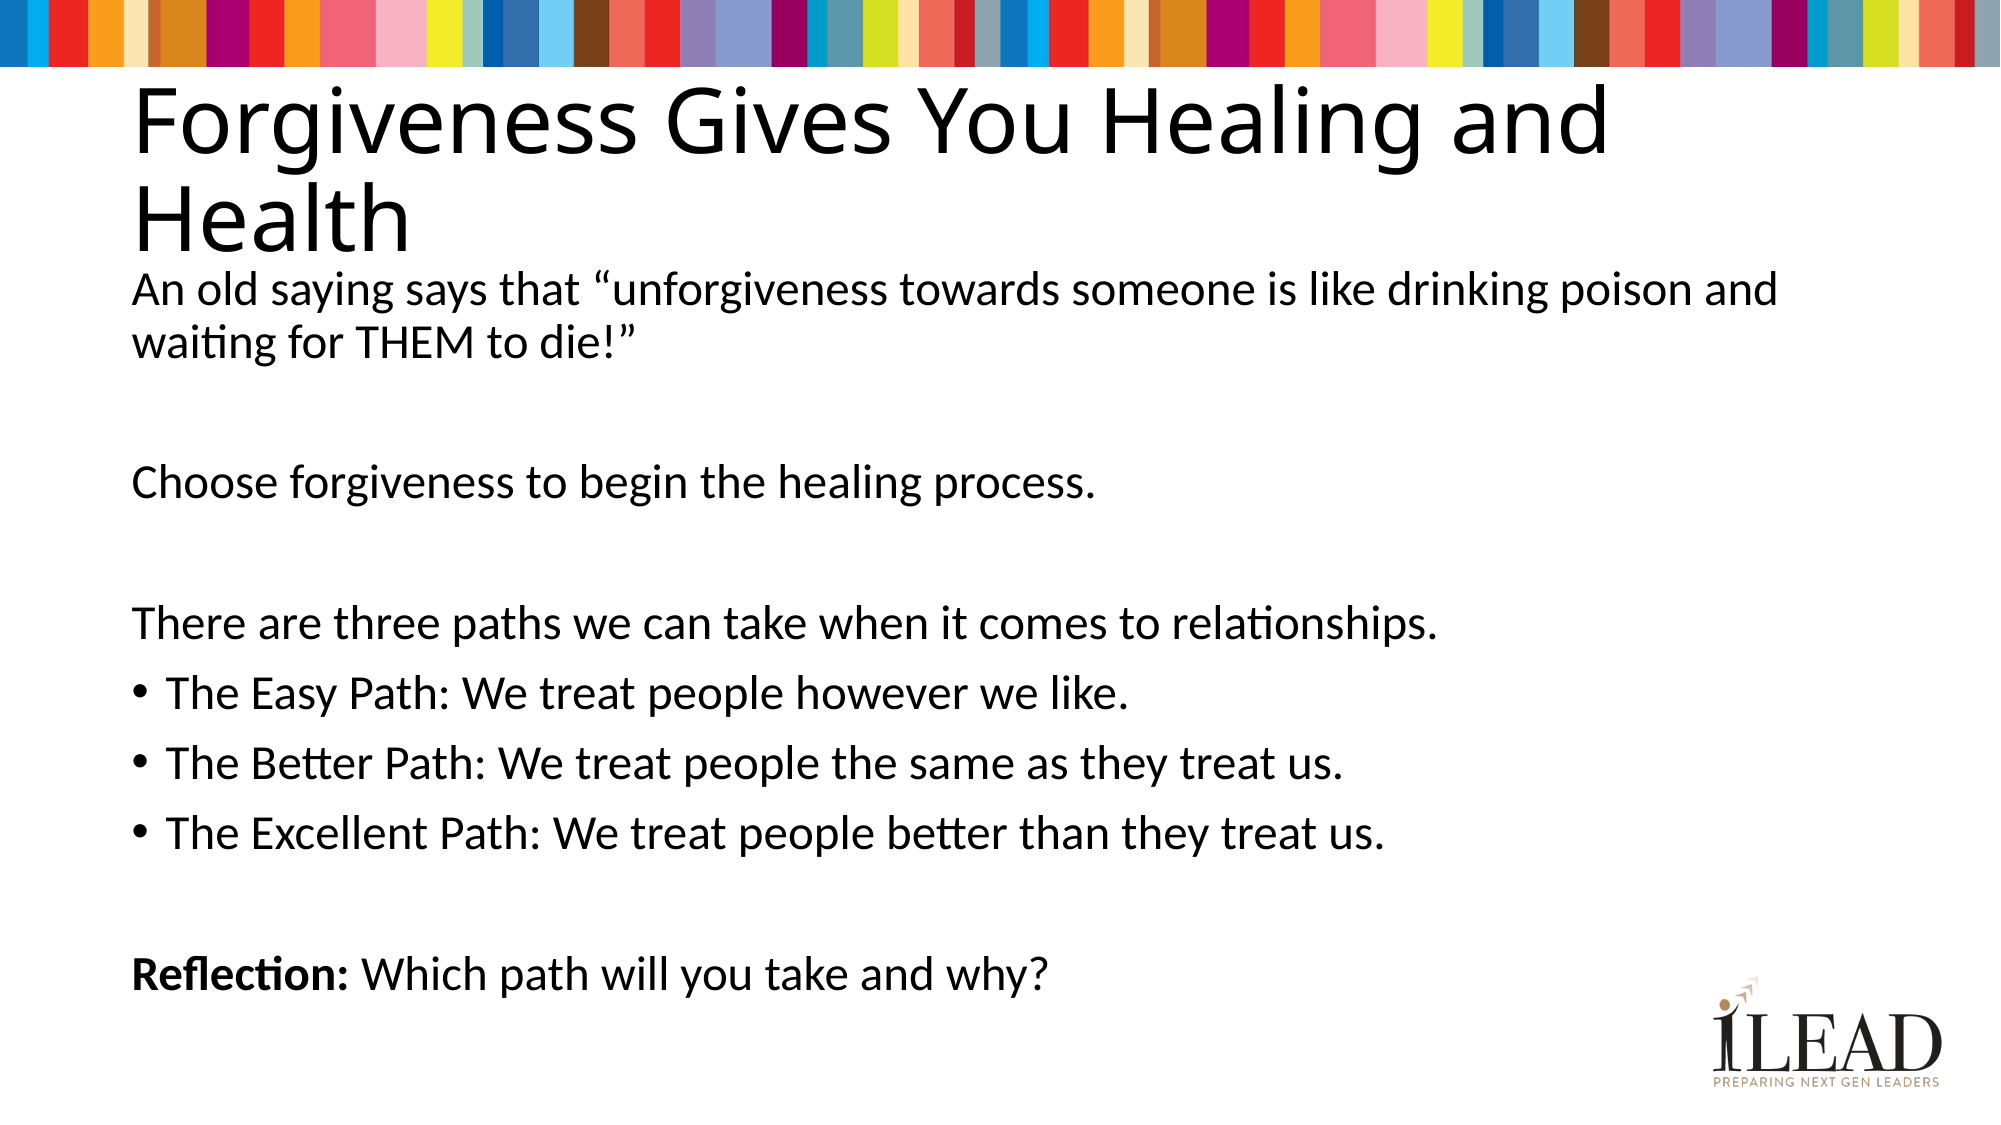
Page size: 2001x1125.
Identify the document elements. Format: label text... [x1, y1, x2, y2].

list An old saying says that “unforgiveness towards someone is like drinking poison and waiting for THEM to die!” Choose forgiveness to begin the healing process. There are three paths we can take when it comes to relationships. The Easy Path: We treat people however we like. The Better Path: We treat people the same as they treat us. The Excellent Path: We treat people better than they treat us. Reflection: Which path will you take and why? [116, 255, 1842, 1012]
picture [1828, 0, 2000, 67]
title Forgiveness Gives You Healing and Health [116, 67, 1842, 255]
picture [1048, 0, 1808, 67]
picture [828, 0, 1026, 67]
picture [1709, 972, 1945, 1091]
picture [48, 0, 808, 67]
picture [0, 0, 26, 67]
